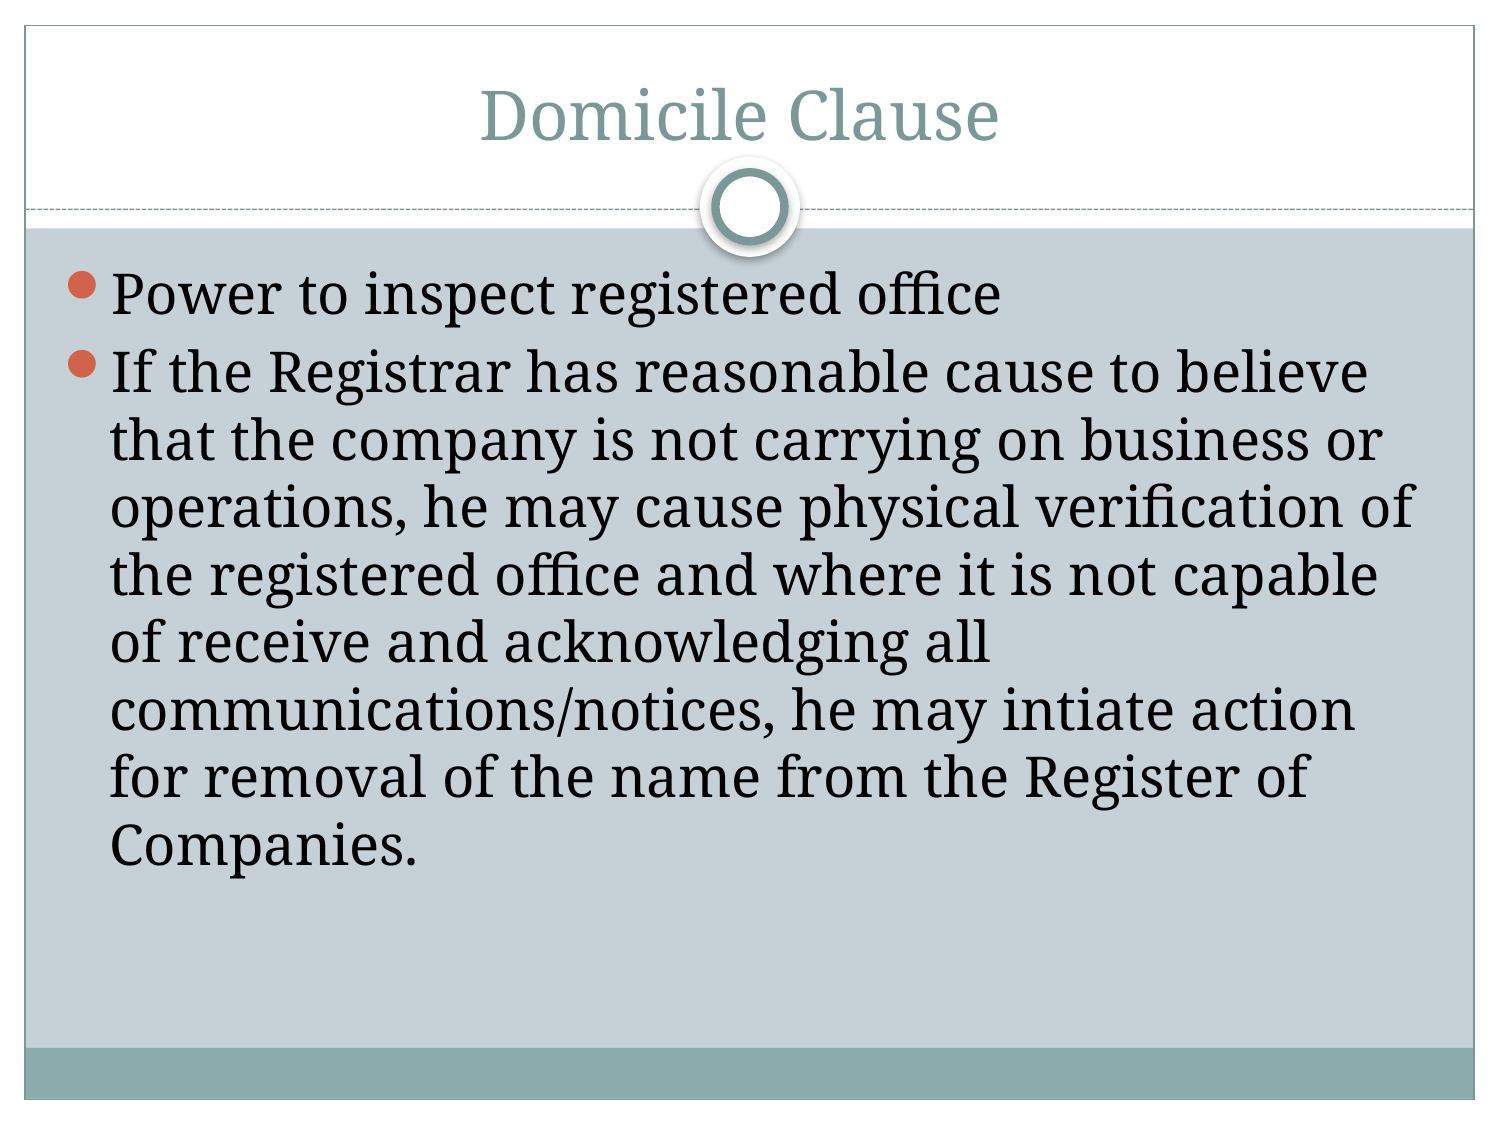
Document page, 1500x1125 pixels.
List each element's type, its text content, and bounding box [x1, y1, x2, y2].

title Domicile Clause [49, 37, 1450, 162]
list Power to inspect registered office If the Registrar has reasonable cause to believe that the company is not carrying on business or operations, he may cause physical verification of the registered office and where it is not capable of receive and acknowledging all communications/notices, he may intiate action for removal of the name from the Register of Companies. [49, 250, 1445, 1001]
